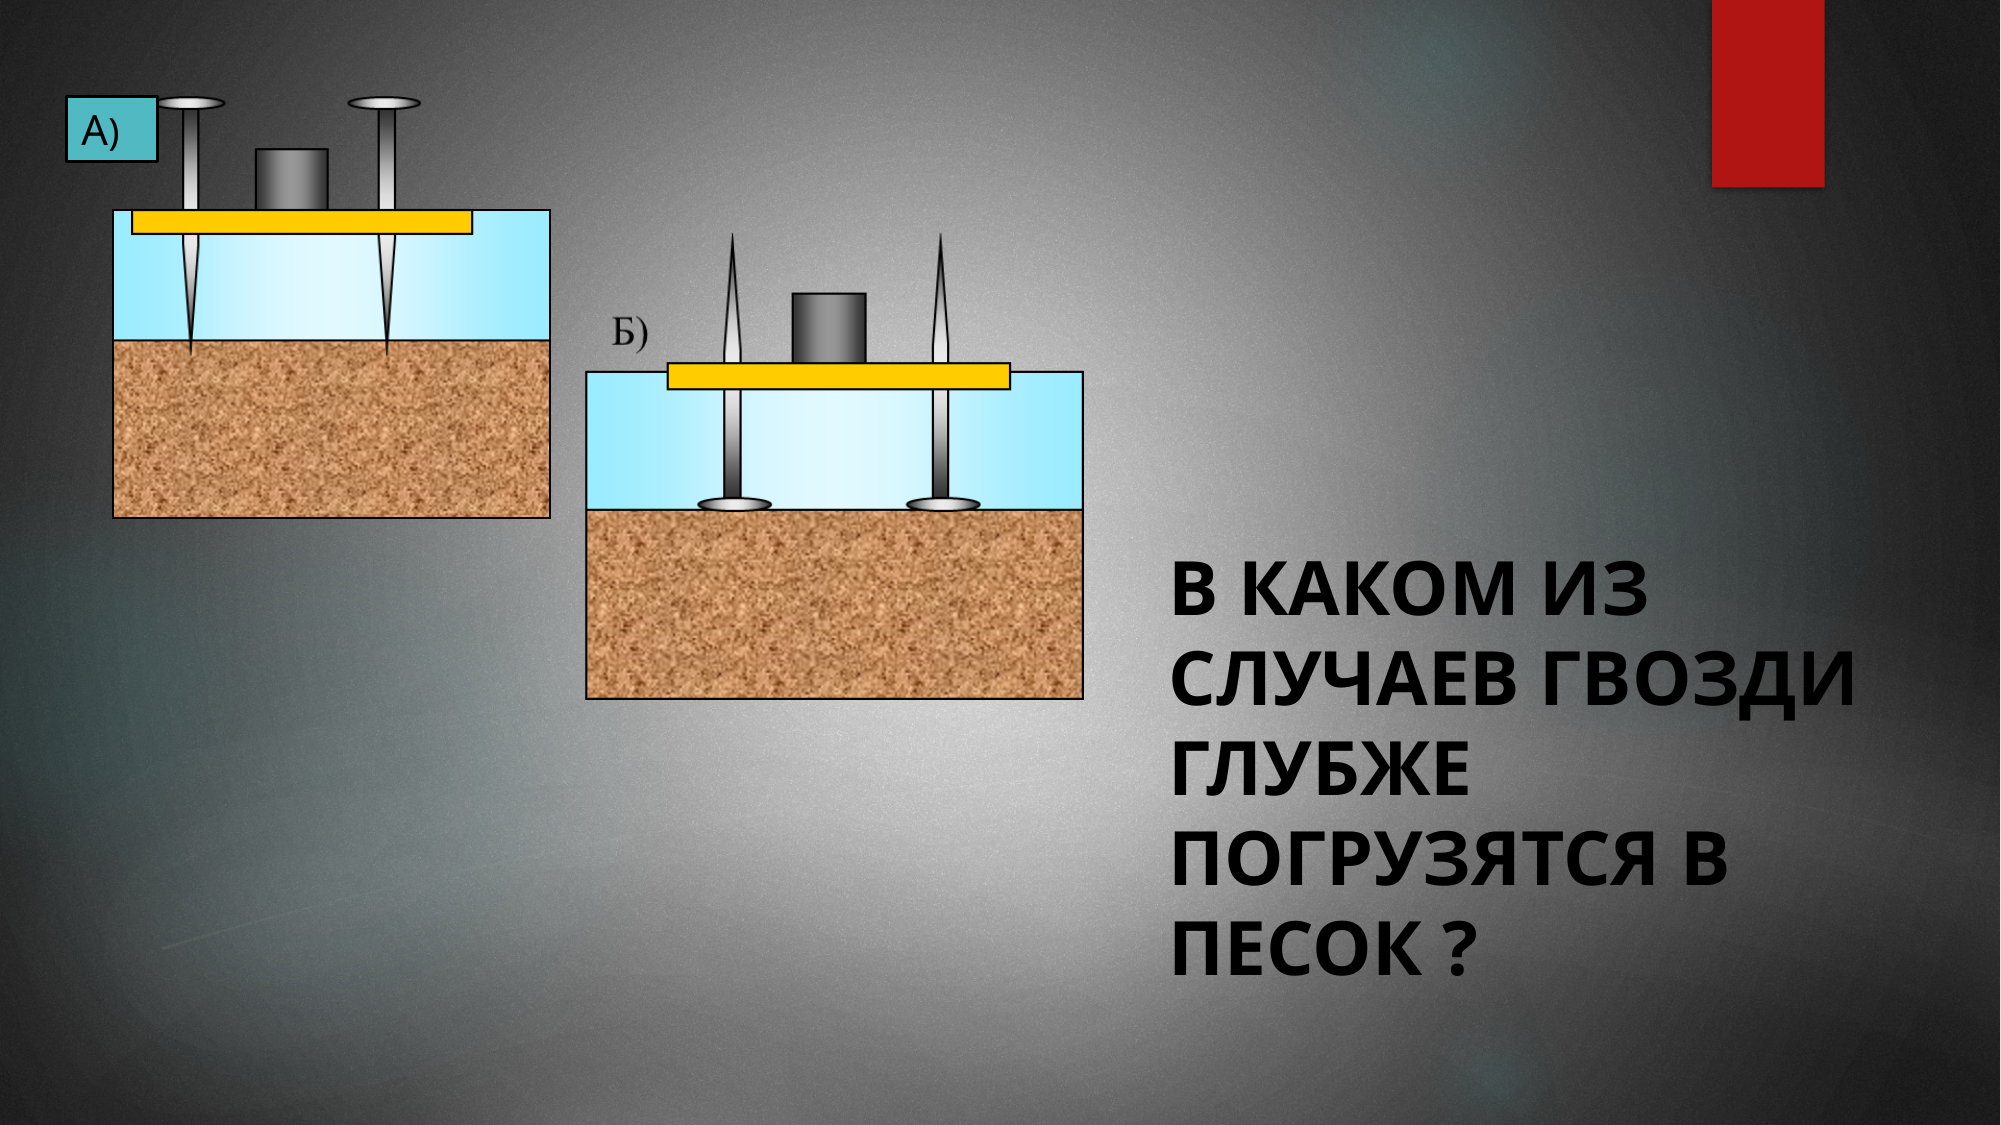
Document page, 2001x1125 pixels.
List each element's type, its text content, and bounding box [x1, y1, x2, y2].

picture [0, 0, 2001, 1125]
text_box В КАКОМ ИЗ СЛУЧАЕВ ГВОЗДИ ГЛУБЖЕ ПОГРУЗЯТСЯ В ПЕСОК ? [1153, 532, 1906, 998]
text_box А) [65, 95, 130, 163]
